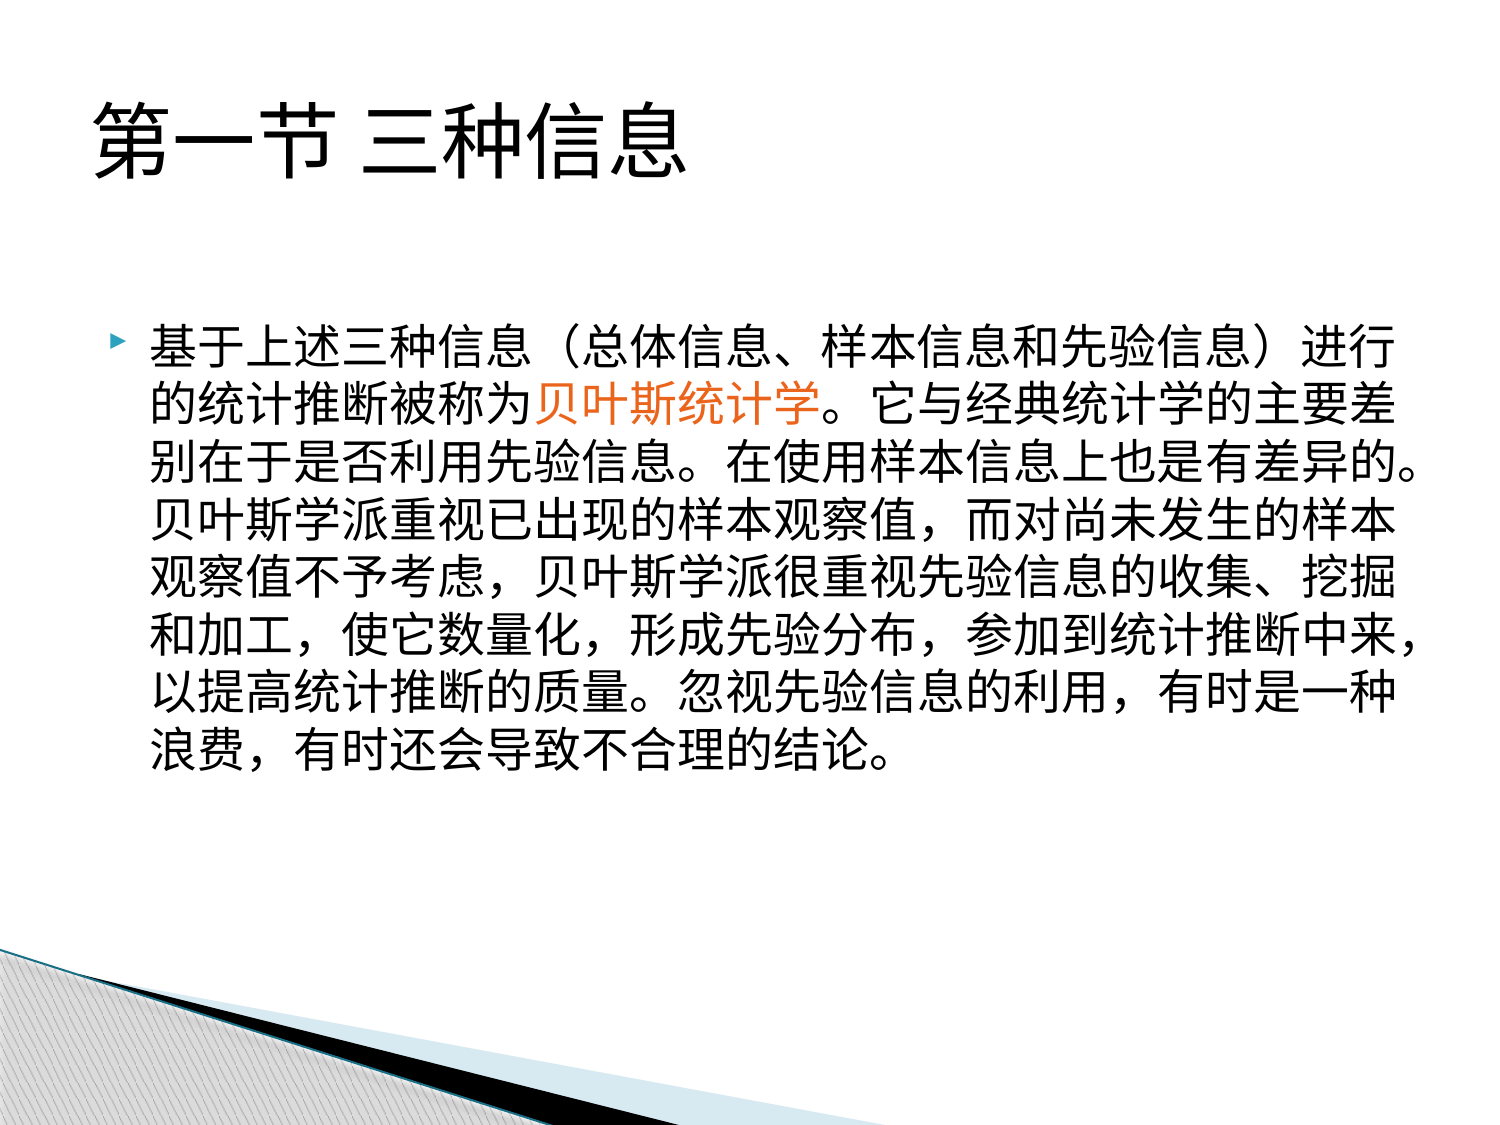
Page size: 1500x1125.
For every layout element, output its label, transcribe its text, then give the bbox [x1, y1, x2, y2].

list 基于上述三种信息（总体信息、样本信息和先验信息）进行的统计推断被称为贝叶斯统计学。它与经典统计学的主要差别在于是否利用先验信息。在使用样本信息上也是有差异的。贝叶斯学派重视已出现的样本观察值，而对尚未发生的样本观察值不予考虑，贝叶斯学派很重视先验信息的收集、挖掘和加工，使它数量化，形成先验分布，参加到统计推断中来，以提高统计推断的质量。忽视先验信息的利用，有时是一种浪费，有时还会导致不合理的结论。 [75, 243, 1425, 986]
title 第一节 三种信息 [75, 45, 1425, 233]
